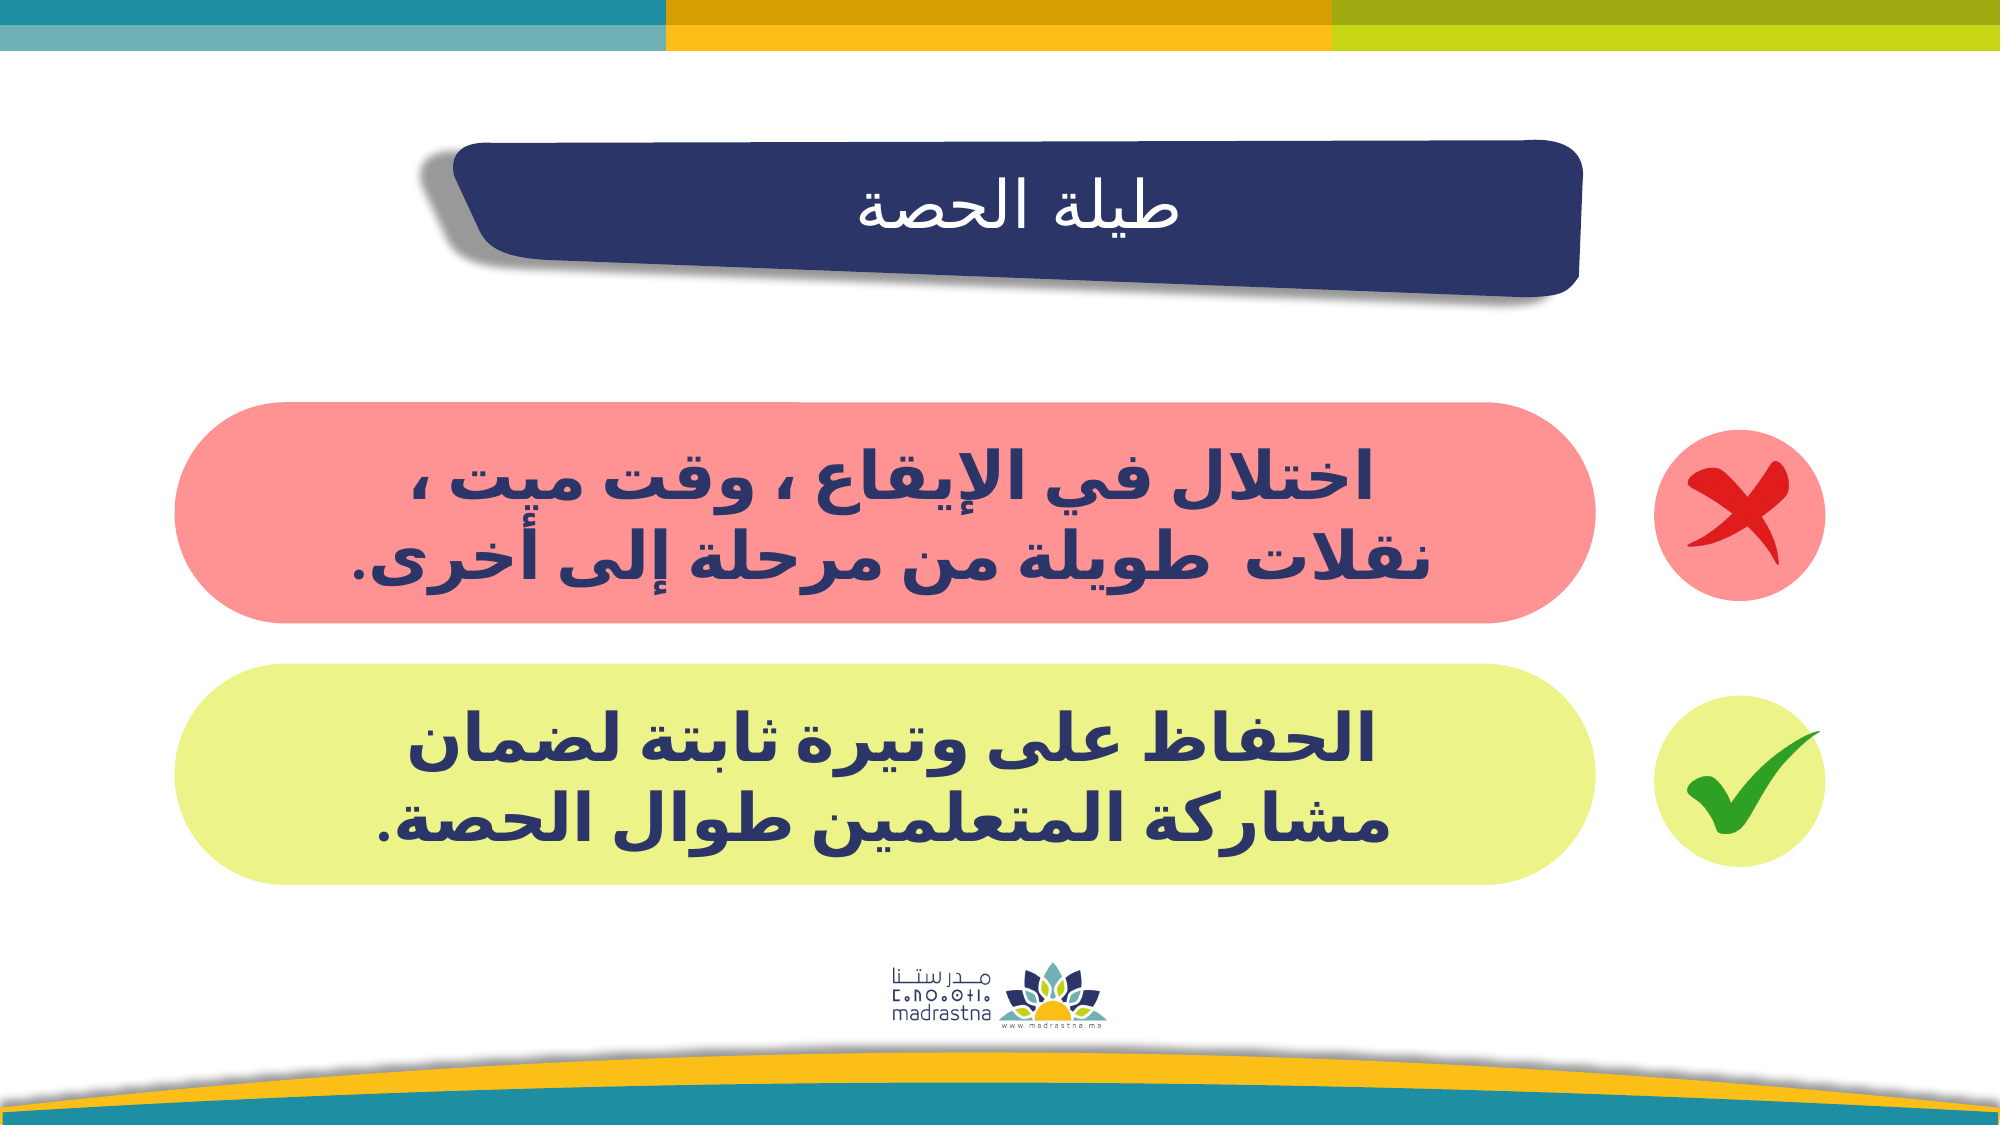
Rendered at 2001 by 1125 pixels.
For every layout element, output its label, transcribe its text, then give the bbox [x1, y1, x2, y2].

text_box [1653, 428, 1827, 603]
picture [1687, 731, 1820, 834]
text_box اختلال في الإيقاع ، وقت ميت ، نقلات طويلة من مرحلة إلى أخرى. [173, 401, 1597, 625]
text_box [0, 1052, 2000, 1125]
picture [1687, 461, 1789, 565]
text_box [1820, 748, 1827, 814]
text_box [1653, 694, 1811, 868]
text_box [0, 0, 2000, 52]
text_box الحفاظ على وتيرة ثابتة لضمان مشاركة المتعلمين طوال الحصة. [173, 662, 1597, 886]
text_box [447, 100, 1591, 296]
picture [893, 962, 1107, 1028]
